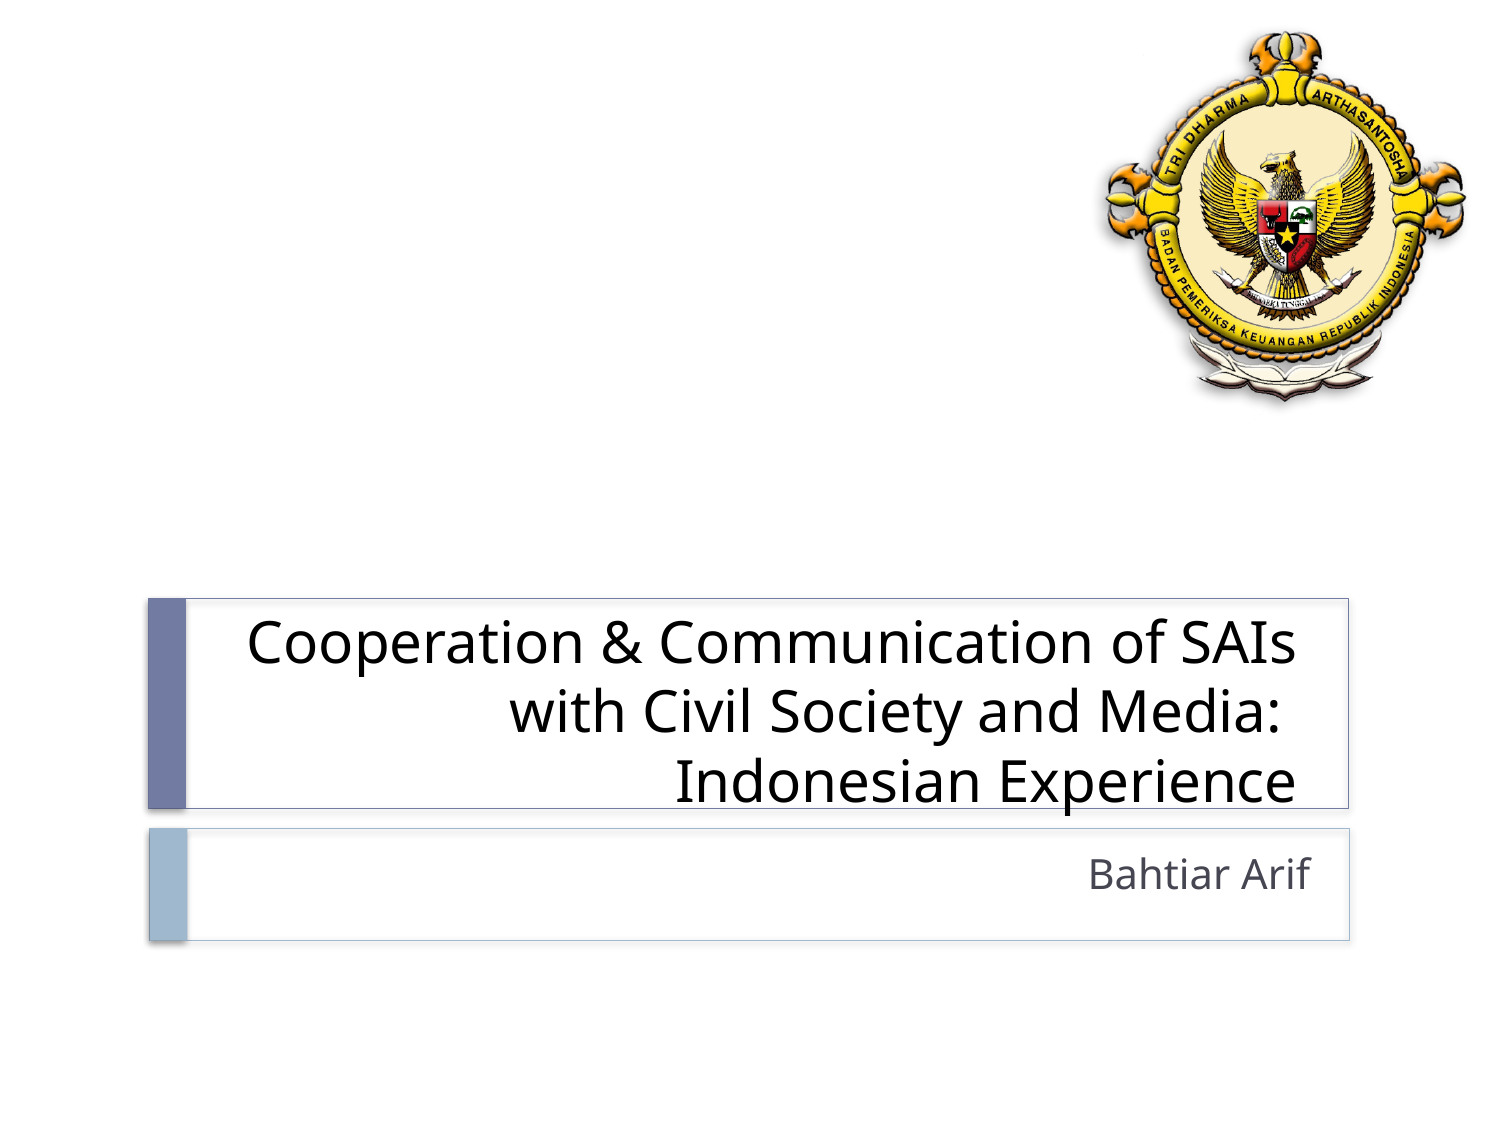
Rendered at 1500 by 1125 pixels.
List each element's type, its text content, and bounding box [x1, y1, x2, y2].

subtitle Bahtiar Arif [200, 840, 1325, 929]
picture [1099, 12, 1472, 426]
title Cooperation & Communication of SAIs with Civil Society and Media: Indonesian Experience [200, 929, 1313, 975]
title Cooperation & Communication of SAIs with Civil Society and Media: Indonesian Experience [200, 597, 1313, 840]
